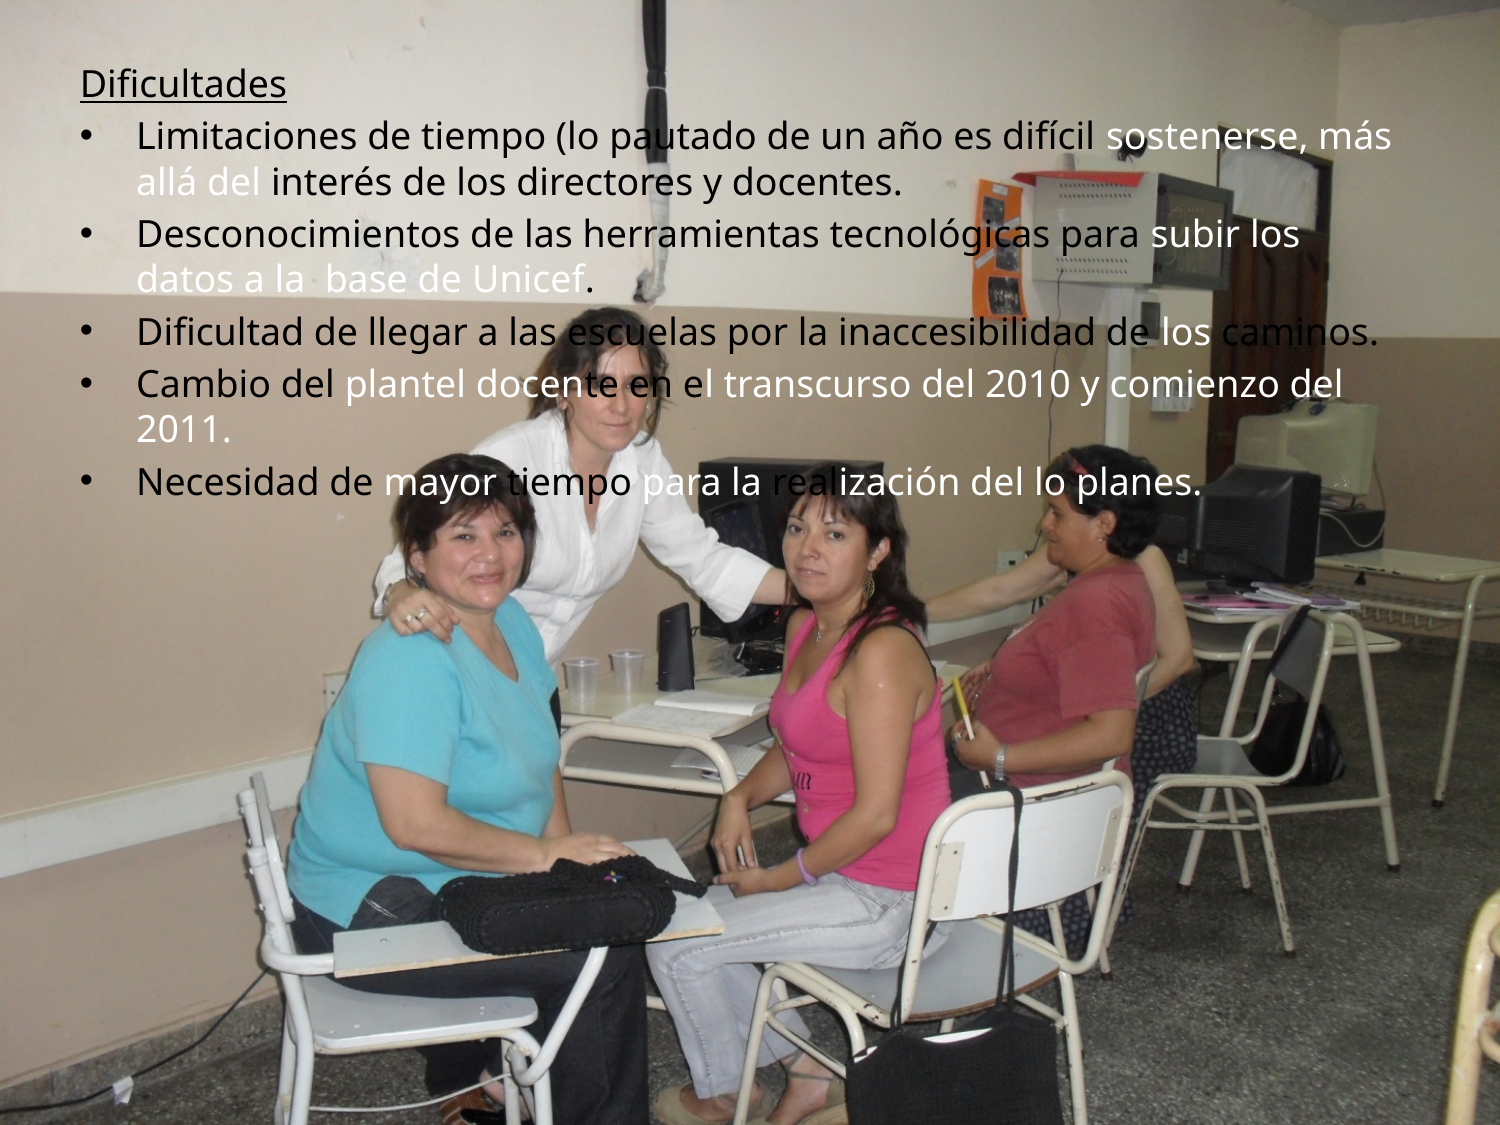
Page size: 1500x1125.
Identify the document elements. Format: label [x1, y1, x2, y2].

list [0, 0, 1500, 1125]
